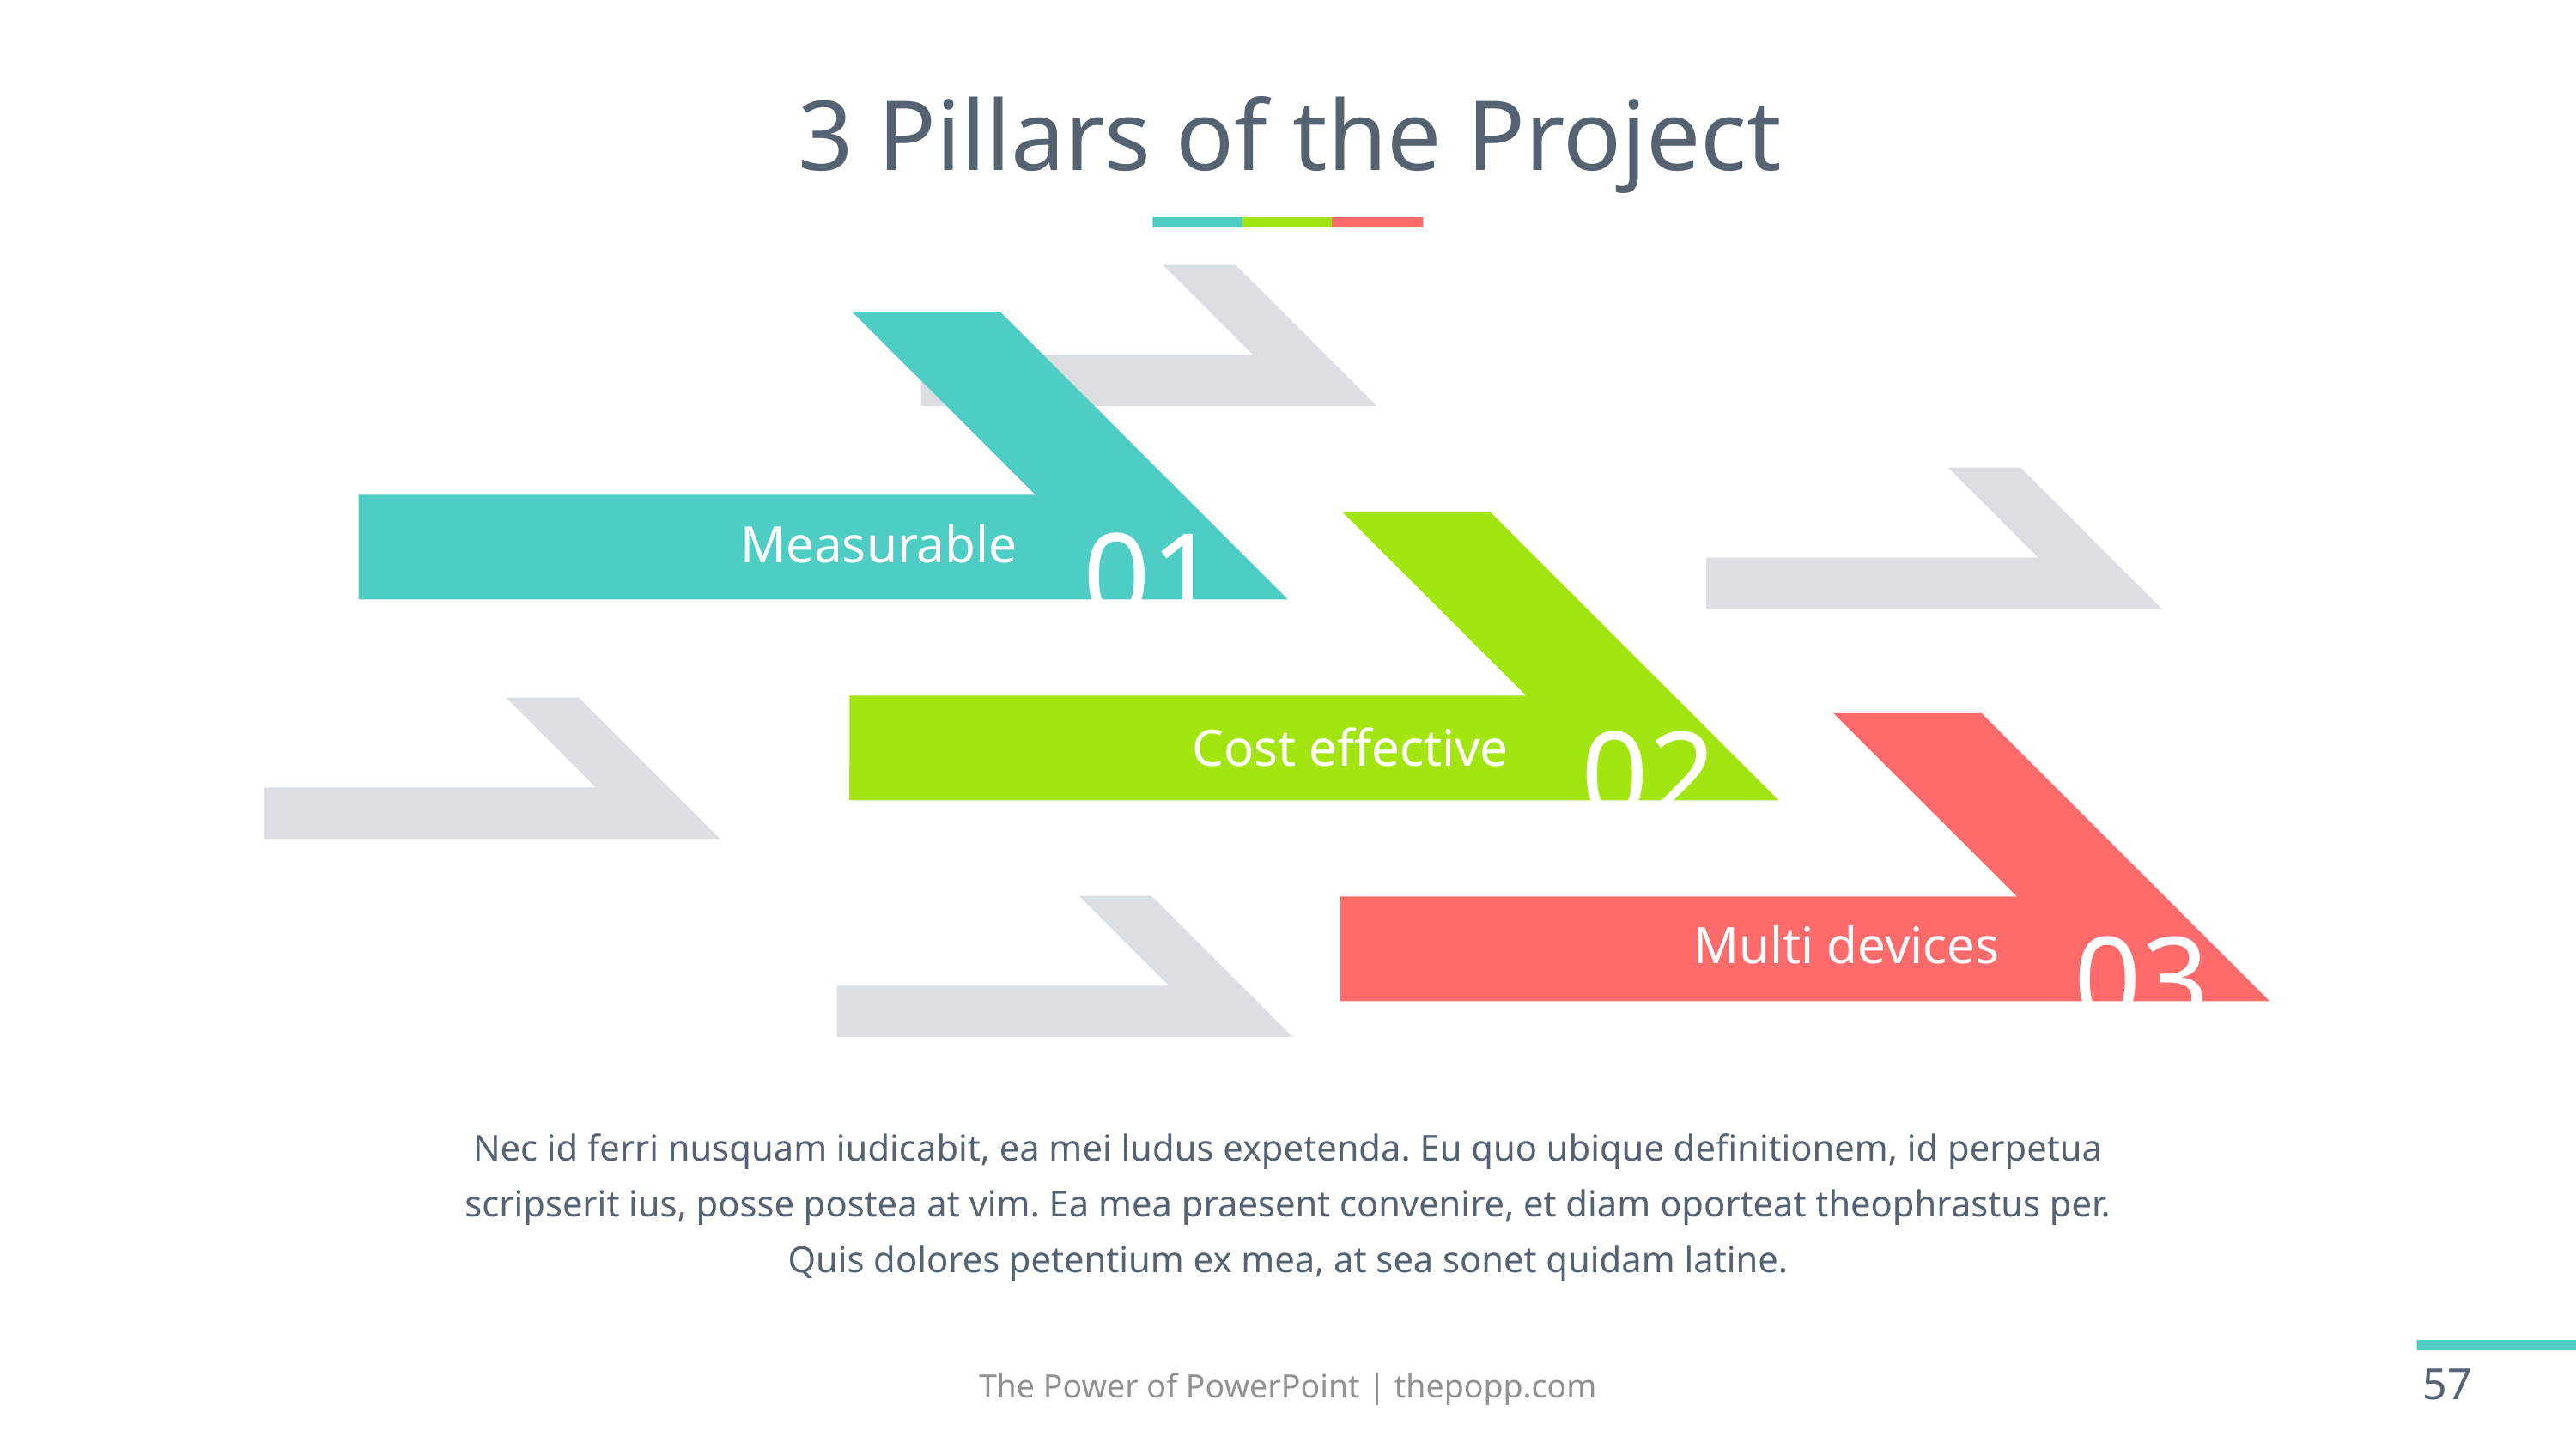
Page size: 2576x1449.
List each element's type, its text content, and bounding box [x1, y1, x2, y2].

list Multi devices [1363, 891, 2013, 997]
list Measurable [380, 490, 1030, 596]
list Cost effective [872, 693, 1522, 798]
title 3 Pillars of the Project [69, 49, 2512, 230]
list Nec id ferri nusquam iudicabit, ea mei ludus expetenda. Eu quo ubique definitionem, id perpetua scripserit ius, posse postea at vim. Ea mea praesent convenire, et diam oporteat theophrastus per. Quis dolores petentium ex mea, at sea sonet quidam latine. [450, 1088, 2126, 1304]
slide_number 57 [2409, 1351, 2576, 1421]
footer The Power of PowerPoint | thepopp.com [853, 1349, 1723, 1427]
